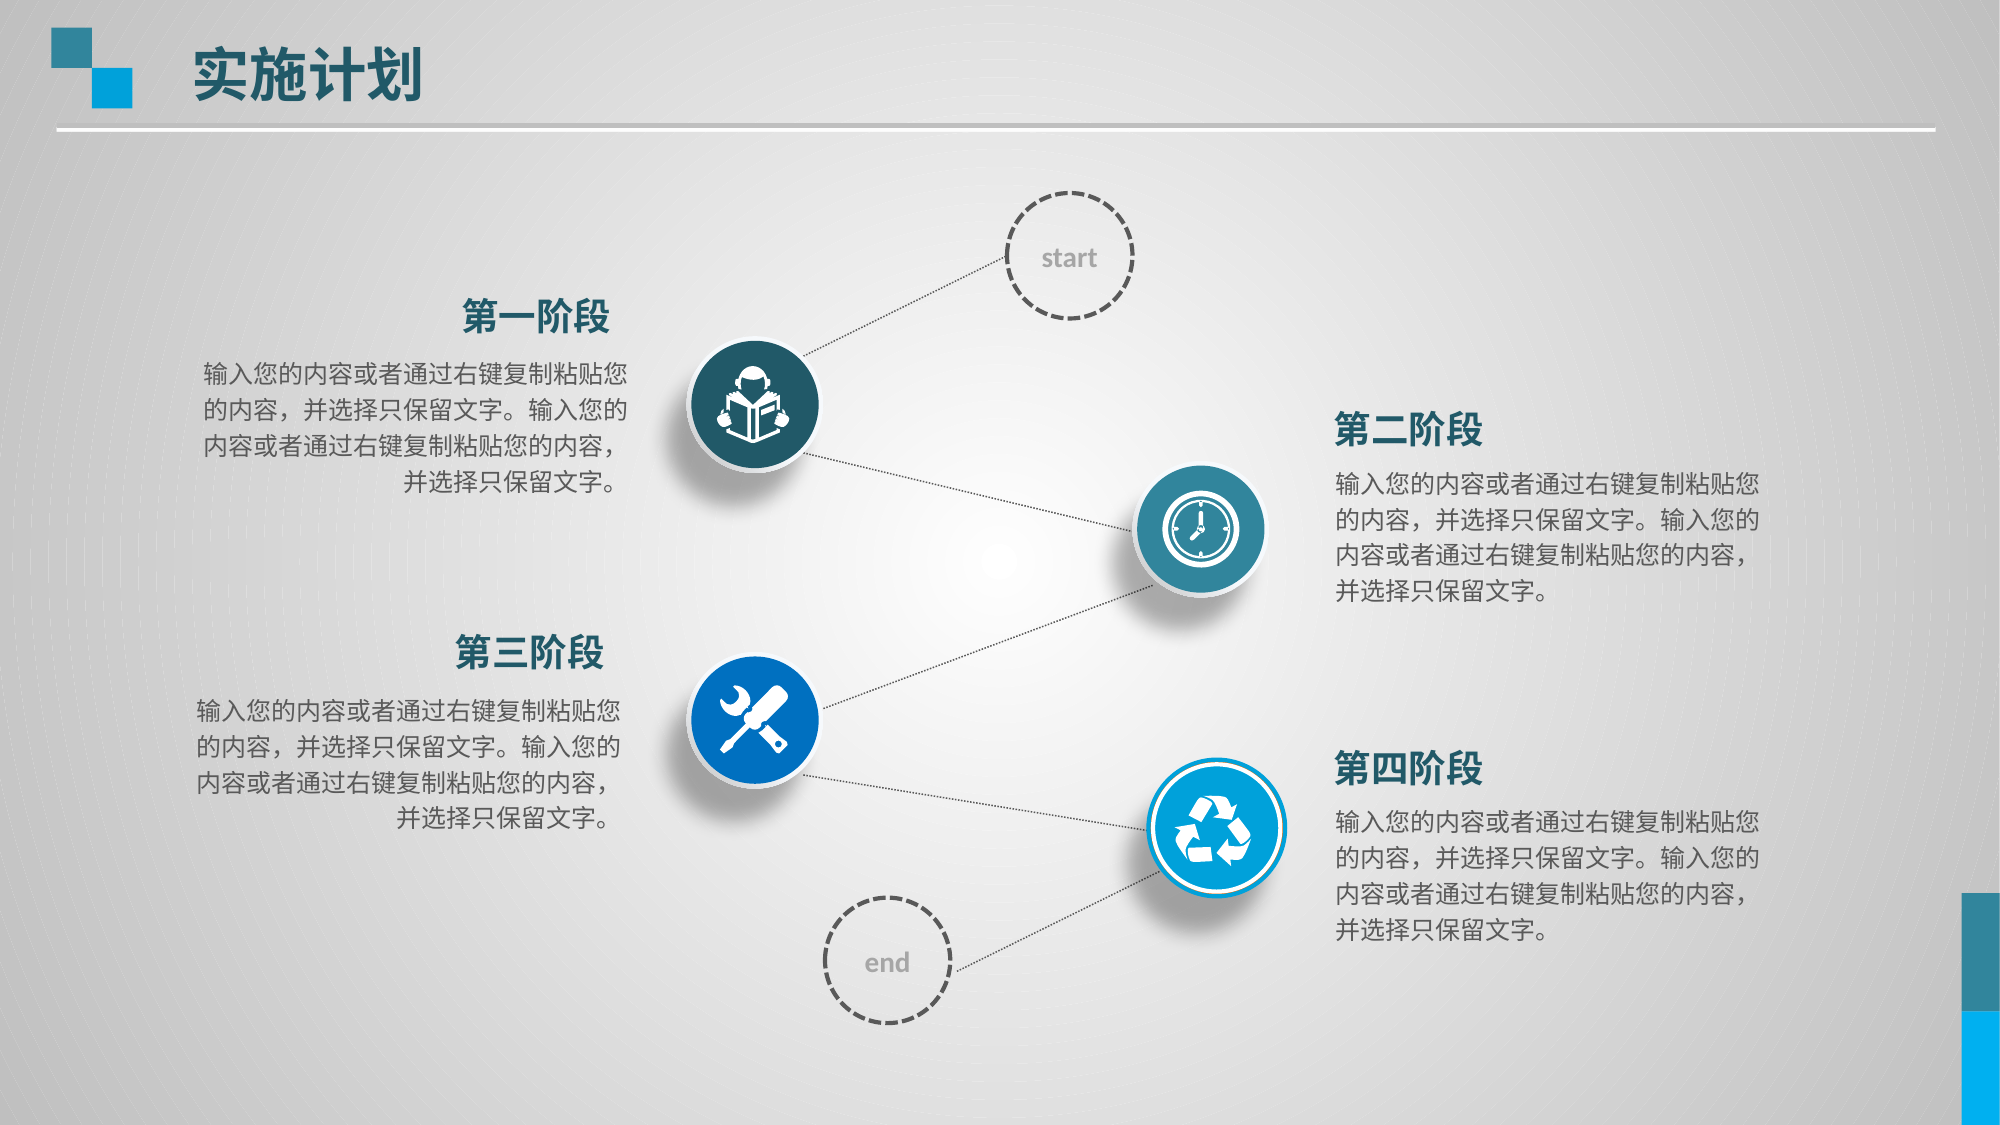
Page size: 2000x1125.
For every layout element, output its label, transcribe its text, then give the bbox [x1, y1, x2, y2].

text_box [1314, 727, 1788, 952]
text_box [1314, 389, 1788, 613]
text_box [1132, 460, 1270, 598]
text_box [803, 774, 1143, 832]
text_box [170, 612, 686, 840]
text_box 实施计划 [177, 30, 615, 116]
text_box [803, 255, 1008, 357]
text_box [823, 585, 1153, 709]
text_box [686, 651, 824, 789]
text_box start [1004, 190, 1135, 321]
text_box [686, 335, 824, 474]
text_box end [822, 895, 952, 1026]
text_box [1148, 759, 1286, 897]
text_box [176, 275, 692, 504]
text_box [803, 452, 1136, 533]
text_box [956, 870, 1161, 972]
